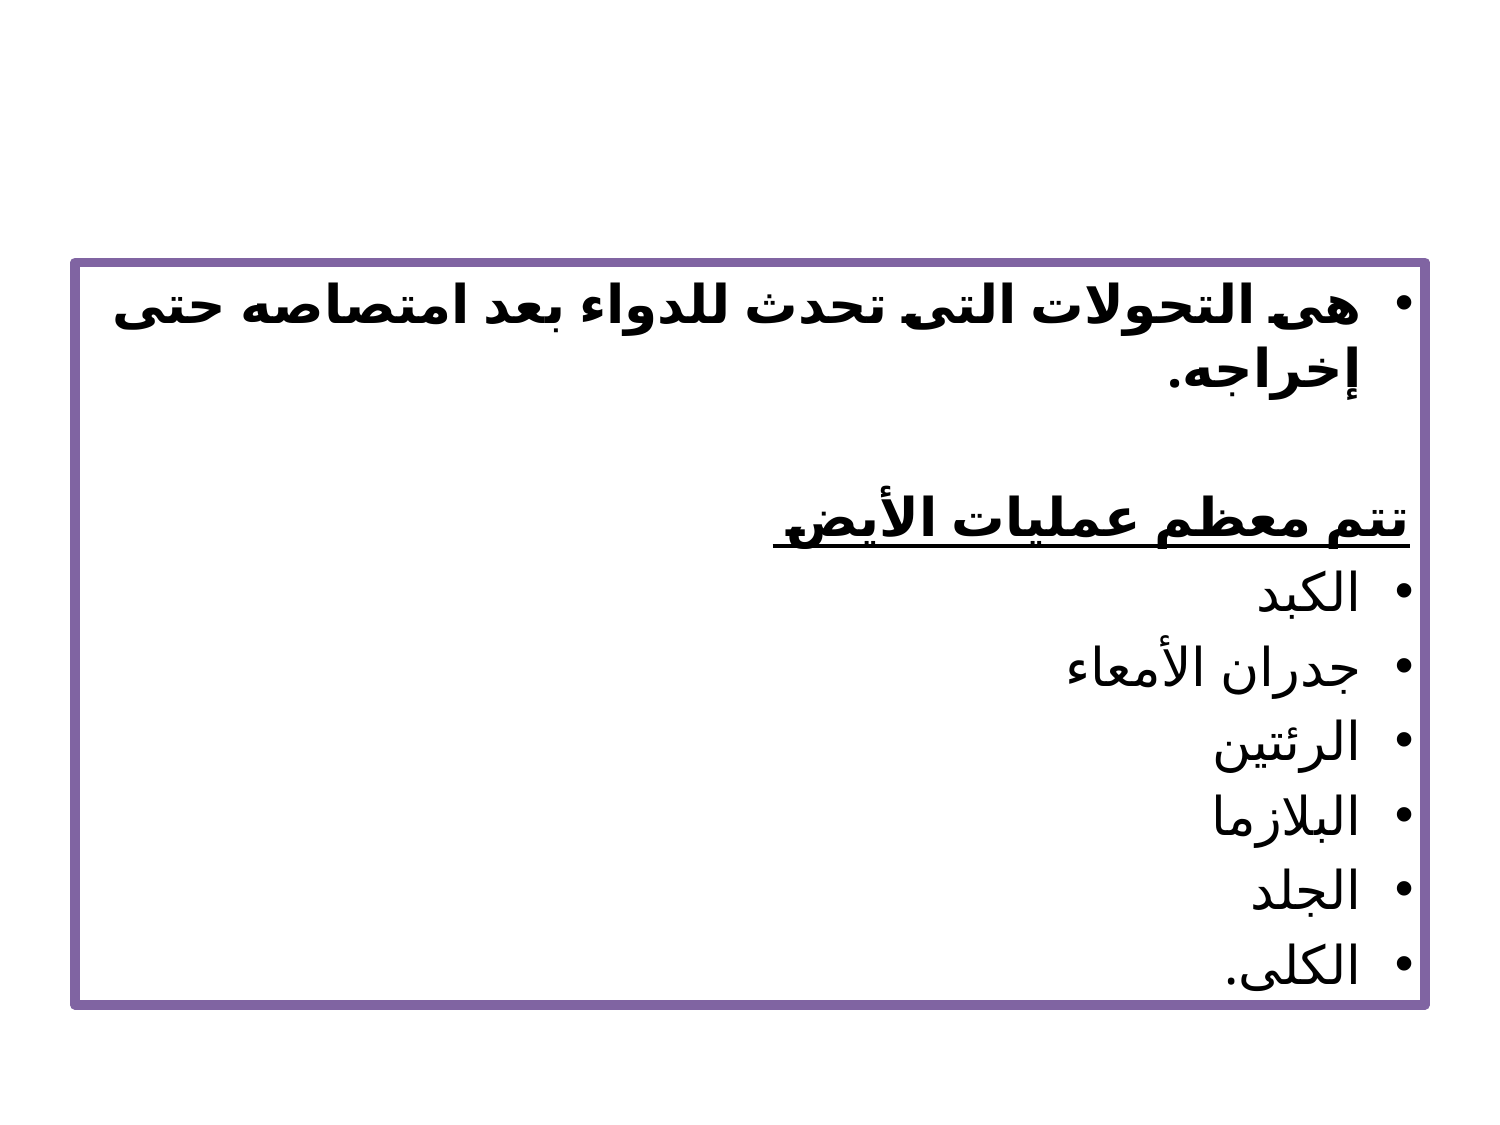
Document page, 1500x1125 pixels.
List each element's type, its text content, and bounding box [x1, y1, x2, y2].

list هى التحولات التى تحدث للدواء بعد امتصاصه حتى إخراجه. تتم معظم عمليات الأيض الكبد جدران الأمعاء الرئتين البلازما الجلد الكلى. [75, 262, 1425, 1005]
